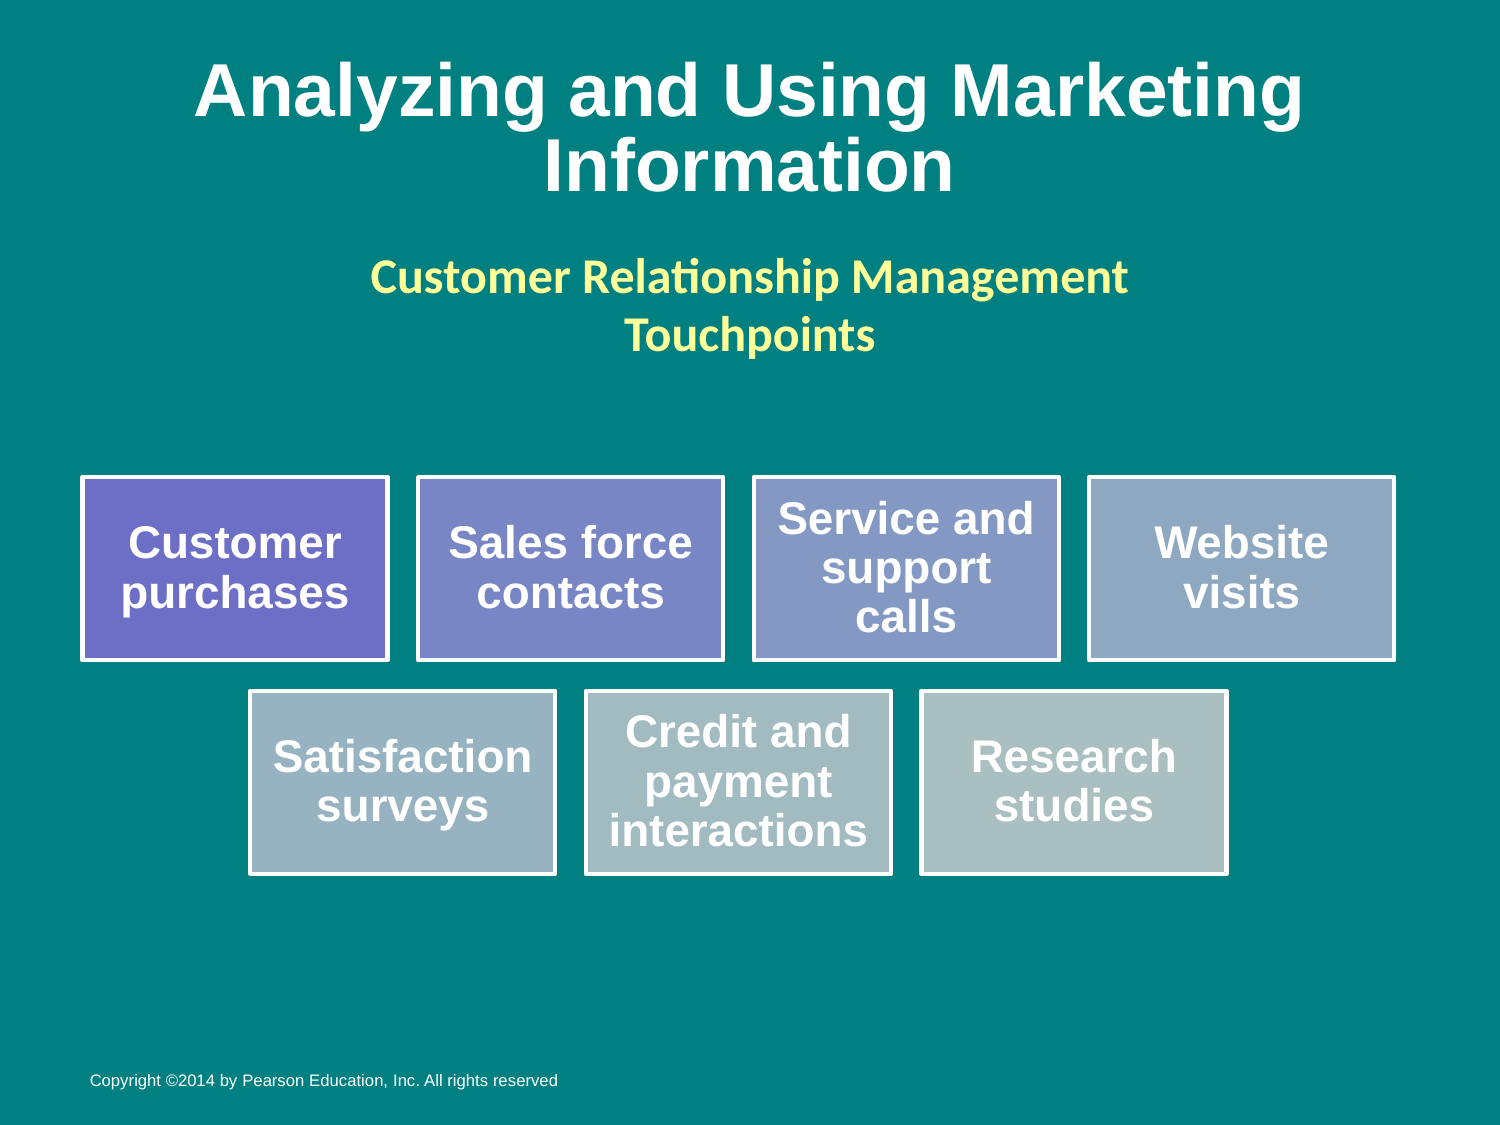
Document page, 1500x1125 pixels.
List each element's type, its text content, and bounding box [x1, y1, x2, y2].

text_box Copyright ©2014 by Pearson Education, Inc. All rights reserved [74, 1062, 825, 1098]
list Customer Relationship Management Touchpoints [0, 237, 1500, 413]
title Analyzing and Using Marketing Information [112, 37, 1388, 226]
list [81, 375, 1395, 976]
